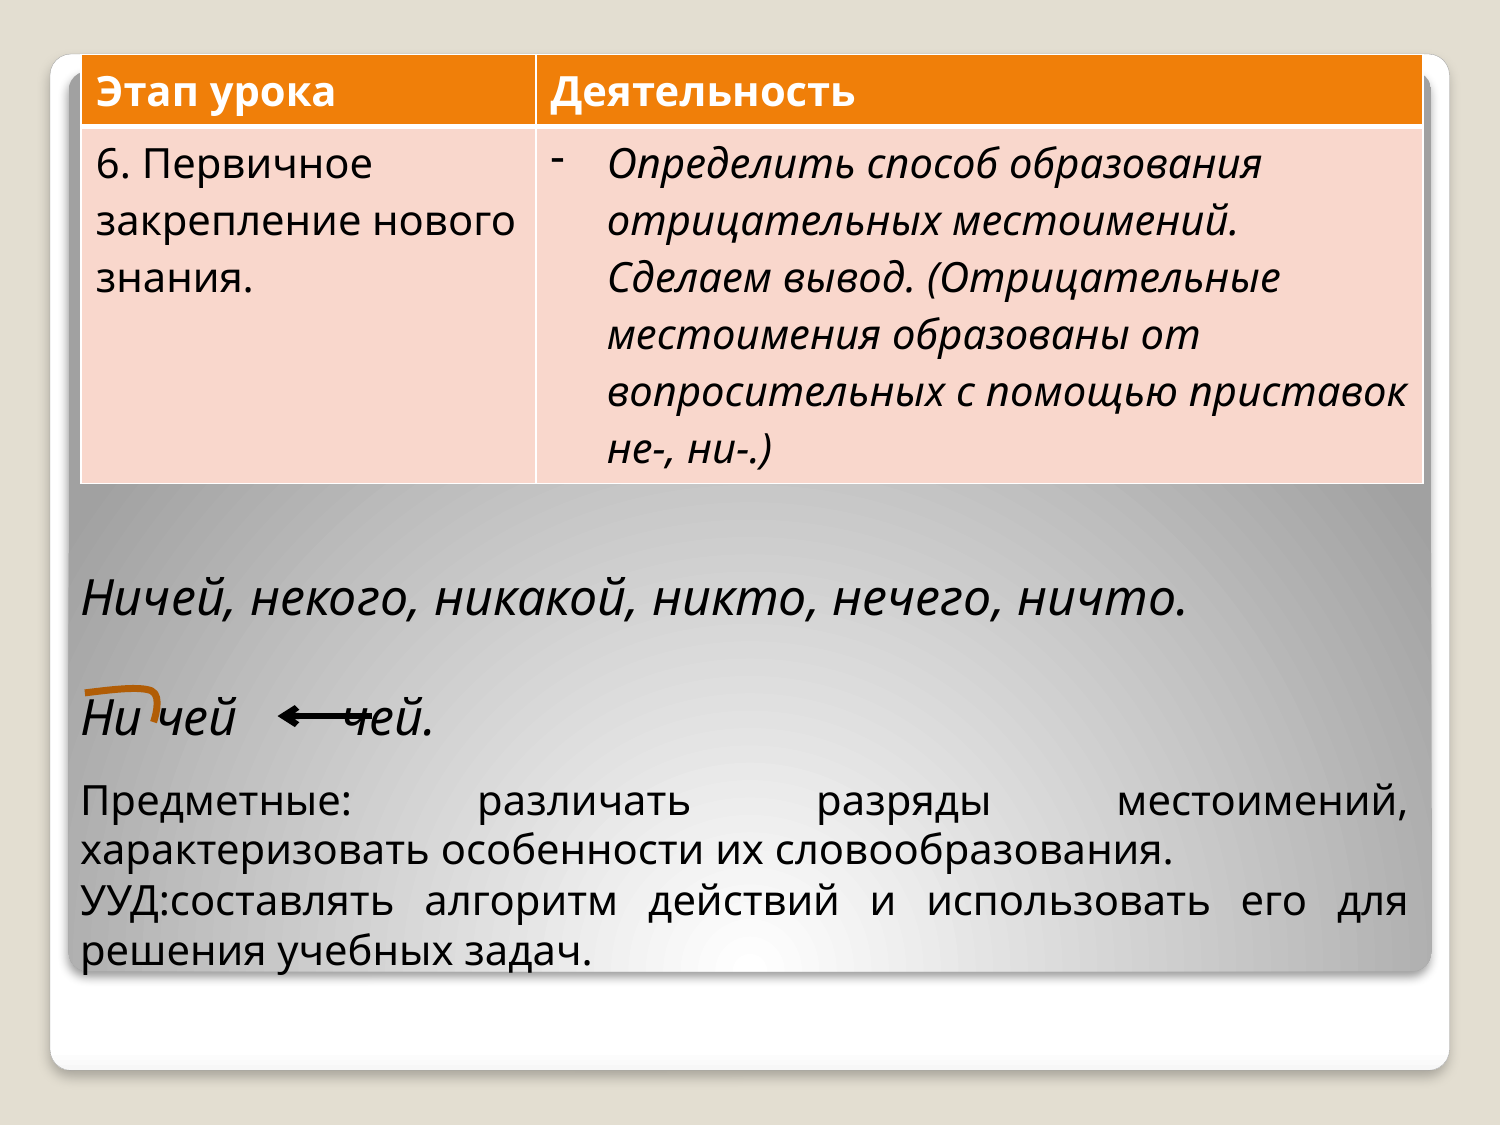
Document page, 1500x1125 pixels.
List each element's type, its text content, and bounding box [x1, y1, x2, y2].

text_box [84, 684, 161, 724]
table_header Деятельность [537, 55, 1422, 124]
text_box Ничей, некого, никакой, никто, нечего, ничто. Ни чей чей. [65, 557, 1424, 753]
table_cell Определить способ образования отрицательных местоимений. Сделаем вывод. (Отрицательные местоимения образованы от вопросительных с помощью приставок не-, ни-.) [537, 129, 1422, 483]
text_box Предметные: различать разряды местоимений, характеризовать особенности их словообразования. УУД:составлять алгоритм действий и использовать его для решения учебных задач. [65, 765, 1424, 1031]
table_header Этап урока [82, 55, 535, 124]
table_cell 6. Первичное закрепление нового знания. [82, 129, 535, 483]
